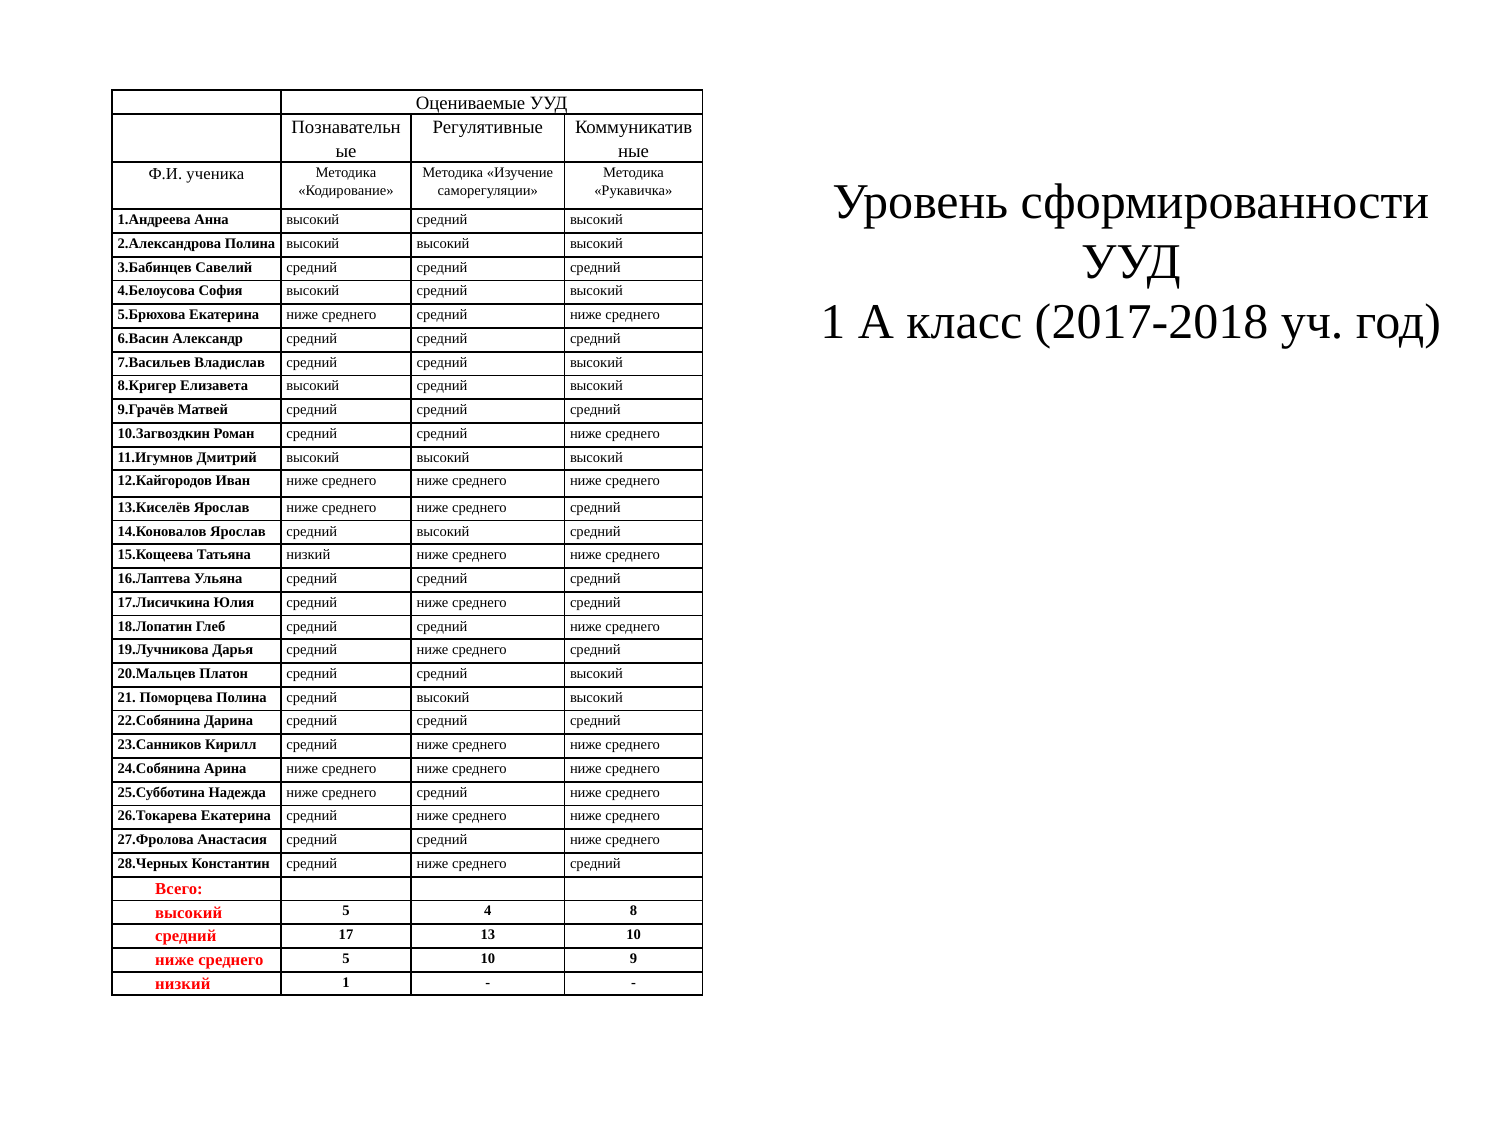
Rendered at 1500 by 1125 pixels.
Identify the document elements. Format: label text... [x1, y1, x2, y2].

table_cell средний [113, 925, 280, 947]
table_cell средний [282, 593, 410, 615]
table_cell ниже среднего [282, 498, 410, 520]
table_cell ниже среднего [565, 424, 702, 446]
table_cell высокий [565, 353, 702, 375]
table_cell 24.Собянина Арина [113, 759, 280, 781]
table_header [113, 91, 280, 113]
table_cell 11.Игумнов Дмитрий [113, 448, 280, 469]
table_cell ниже среднего [565, 616, 702, 638]
table_cell средний [565, 521, 702, 543]
table_cell высокий [565, 688, 702, 710]
table_cell средний [412, 569, 564, 591]
table_cell средний [412, 830, 564, 852]
table_cell средний [282, 806, 410, 828]
table_cell 7.Васильев Владислав [113, 353, 280, 375]
table_cell 13 [412, 925, 564, 947]
table_cell 16.Лаптева Ульяна [113, 569, 280, 591]
table_cell средний [282, 640, 410, 662]
table_cell 23.Санников Кирилл [113, 735, 280, 757]
table_cell высокий [565, 664, 702, 686]
table_cell средний [565, 593, 702, 615]
table_cell [565, 878, 702, 900]
table_cell ниже среднего [412, 471, 564, 496]
table_cell 3.Бабинцев Савелий [113, 258, 280, 280]
table_cell высокий [282, 234, 410, 256]
table_cell средний [282, 353, 410, 375]
table_cell ниже среднего [412, 735, 564, 757]
table_cell ниже среднего [412, 806, 564, 828]
table_cell 12.Кайгородов Иван [113, 471, 280, 496]
table_cell ниже среднего [565, 545, 702, 567]
table_cell средний [282, 854, 410, 876]
table_cell - [412, 973, 564, 994]
table_cell средний [282, 616, 410, 638]
table_cell средний [412, 711, 564, 733]
table_cell ниже среднего [412, 593, 564, 615]
table_cell ниже среднего [412, 759, 564, 781]
table_cell Коммуникативные [565, 115, 702, 161]
table_cell 26.Токарева Екатерина [113, 806, 280, 828]
table_cell ниже среднего [282, 305, 410, 327]
table_cell высокий [412, 448, 564, 469]
table_cell высокий [565, 234, 702, 256]
table_cell средний [412, 400, 564, 422]
table_cell ниже среднего [565, 806, 702, 828]
table_cell средний [412, 353, 564, 375]
table_cell высокий [282, 281, 410, 303]
table_cell средний [565, 258, 702, 280]
table_cell средний [282, 688, 410, 710]
table_cell высокий [113, 901, 280, 923]
table_cell 9.Грачёв Матвей [113, 400, 280, 422]
table_cell 9 [565, 949, 702, 971]
table_cell ниже среднего [565, 783, 702, 805]
table_cell 10.Загвоздкин Роман [113, 424, 280, 446]
table_cell ниже среднего [412, 854, 564, 876]
table_cell ниже среднего [282, 759, 410, 781]
table_cell 14.Коновалов Ярослав [113, 521, 280, 543]
table_cell 18.Лопатин Глеб [113, 616, 280, 638]
table_cell средний [412, 210, 564, 232]
table_cell 17.Лисичкина Юлия [113, 593, 280, 615]
table_cell 4.Белоусова София [113, 281, 280, 303]
table_cell 4 [412, 901, 564, 923]
table_cell средний [565, 640, 702, 662]
table_header Оцениваемые УУД [282, 91, 702, 113]
table_cell ниже среднего [565, 759, 702, 781]
table_cell средний [282, 329, 410, 351]
table_cell Всего: [113, 878, 280, 900]
table_cell 2.Александрова Полина [113, 234, 280, 256]
table_cell высокий [565, 281, 702, 303]
table_cell ниже среднего [412, 545, 564, 567]
table_cell Познавательные [282, 115, 410, 161]
table_cell высокий [412, 521, 564, 543]
table_cell 19.Лучникова Дарья [113, 640, 280, 662]
table_cell средний [565, 711, 702, 733]
table_cell средний [282, 711, 410, 733]
table_cell средний [282, 258, 410, 280]
table_cell средний [412, 783, 564, 805]
table_cell низкий [282, 545, 410, 567]
table_cell 27.Фролова Анастасия [113, 830, 280, 852]
table_cell ниже среднего [412, 640, 564, 662]
table_cell 5.Брюхова Екатерина [113, 305, 280, 327]
table_cell 22.Собянина Дарина [113, 711, 280, 733]
text_box Уровень сформированности УУД 1 А класс (2017-2018 уч. год) [761, 160, 1500, 436]
table_cell средний [565, 329, 702, 351]
table_cell ниже среднего [113, 949, 280, 971]
table_cell средний [412, 376, 564, 398]
table_cell средний [565, 854, 702, 876]
table_cell средний [282, 735, 410, 757]
table_cell [282, 878, 410, 900]
table_cell средний [412, 258, 564, 280]
table_cell средний [412, 329, 564, 351]
table_cell средний [412, 424, 564, 446]
table_cell 15.Кощеева Татьяна [113, 545, 280, 567]
table_cell низкий [113, 973, 280, 994]
table_cell 21. Поморцева Полина [113, 688, 280, 710]
table_cell средний [412, 664, 564, 686]
table_cell Методика «Кодирование» [282, 163, 410, 208]
table_cell ниже среднего [565, 830, 702, 852]
table_cell 8 [565, 901, 702, 923]
table_cell средний [412, 616, 564, 638]
table_cell 5 [282, 901, 410, 923]
table_cell высокий [282, 376, 410, 398]
table_cell 25.Субботина Надежда [113, 783, 280, 805]
table_cell ниже среднего [282, 783, 410, 805]
table_cell средний [282, 400, 410, 422]
table_cell средний [282, 569, 410, 591]
table_cell средний [282, 830, 410, 852]
table_cell ниже среднего [412, 498, 564, 520]
table_cell 20.Мальцев Платон [113, 664, 280, 686]
table_cell высокий [412, 688, 564, 710]
table_cell Регулятивные [412, 115, 564, 161]
table_cell высокий [282, 448, 410, 469]
table_cell 5 [282, 949, 410, 971]
table_cell ниже среднего [565, 305, 702, 327]
table_cell высокий [565, 448, 702, 469]
table_cell [412, 878, 564, 900]
table_cell высокий [412, 234, 564, 256]
table_cell высокий [282, 210, 410, 232]
table_cell ниже среднего [565, 471, 702, 496]
table_cell средний [282, 664, 410, 686]
table_cell средний [565, 498, 702, 520]
table_cell средний [282, 424, 410, 446]
table_cell Методика «Рукавичка» [565, 163, 702, 208]
table_cell 6.Васин Александр [113, 329, 280, 351]
table_cell 8.Кригер Елизавета [113, 376, 280, 398]
table_cell [113, 115, 280, 161]
table_cell 1.Андреева Анна [113, 210, 280, 232]
table_cell высокий [565, 376, 702, 398]
table_cell 10 [565, 925, 702, 947]
table_cell ниже среднего [565, 735, 702, 757]
table_cell Ф.И. ученика [113, 163, 280, 208]
table_cell средний [565, 569, 702, 591]
table_cell ниже среднего [282, 471, 410, 496]
table_cell 17 [282, 925, 410, 947]
table_cell 13.Киселёв Ярослав [113, 498, 280, 520]
table_cell 28.Черных Константин [113, 854, 280, 876]
table_cell 10 [412, 949, 564, 971]
table_cell средний [282, 521, 410, 543]
table_cell - [565, 973, 702, 994]
table_cell 1 [282, 973, 410, 994]
table_cell Методика «Изучение саморегуляции» [412, 163, 564, 208]
table_cell средний [412, 281, 564, 303]
table_cell средний [412, 305, 564, 327]
table_cell средний [565, 400, 702, 422]
table_cell высокий [565, 210, 702, 232]
